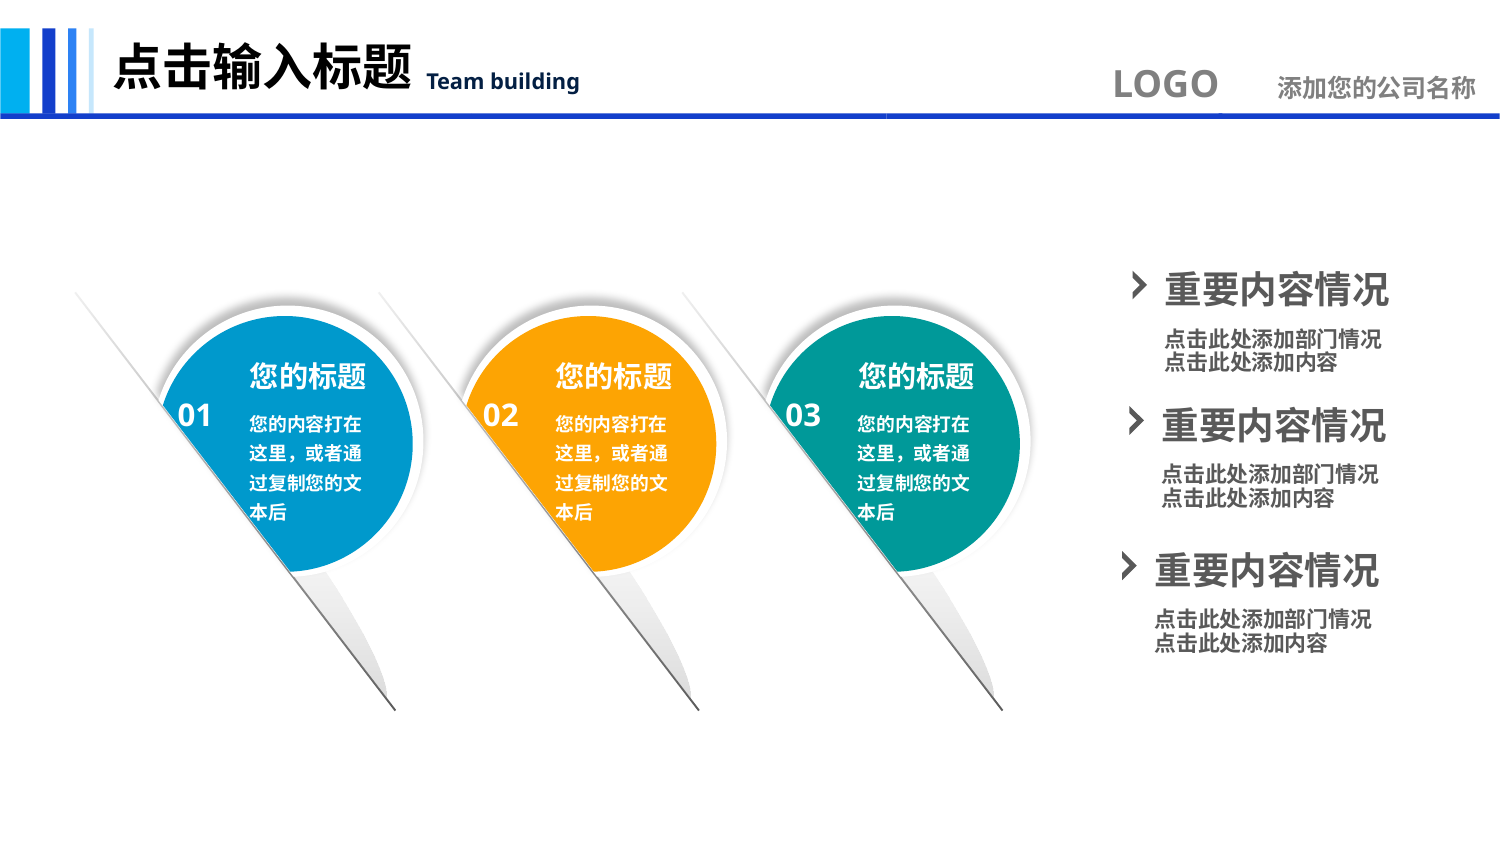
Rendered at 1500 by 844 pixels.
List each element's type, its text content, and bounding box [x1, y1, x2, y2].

text_box 重要内容情况 [1196, 394, 1419, 455]
text_box [1122, 553, 1137, 581]
text_box LOGO 添加您的公司名称 [1097, 52, 1500, 111]
text_box 重要内容情况 [1150, 258, 1422, 319]
text_box 重要内容情况 [1139, 539, 1412, 600]
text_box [663, 328, 1191, 545]
text_box 点击此处添加部门情况 点击此处添加内容 [1196, 456, 1410, 518]
text_box Team building [411, 60, 700, 102]
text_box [0, 113, 1500, 120]
text_box 点击此处添加部门情况 点击此处添加内容 [1150, 320, 1413, 383]
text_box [56, 328, 358, 545]
text_box 点击此处添加部门情况 点击此处添加内容 [1139, 601, 1403, 664]
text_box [359, 328, 662, 545]
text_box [0, 28, 94, 112]
text_box [1132, 270, 1148, 300]
text_box 点击输入标题 [97, 28, 739, 104]
